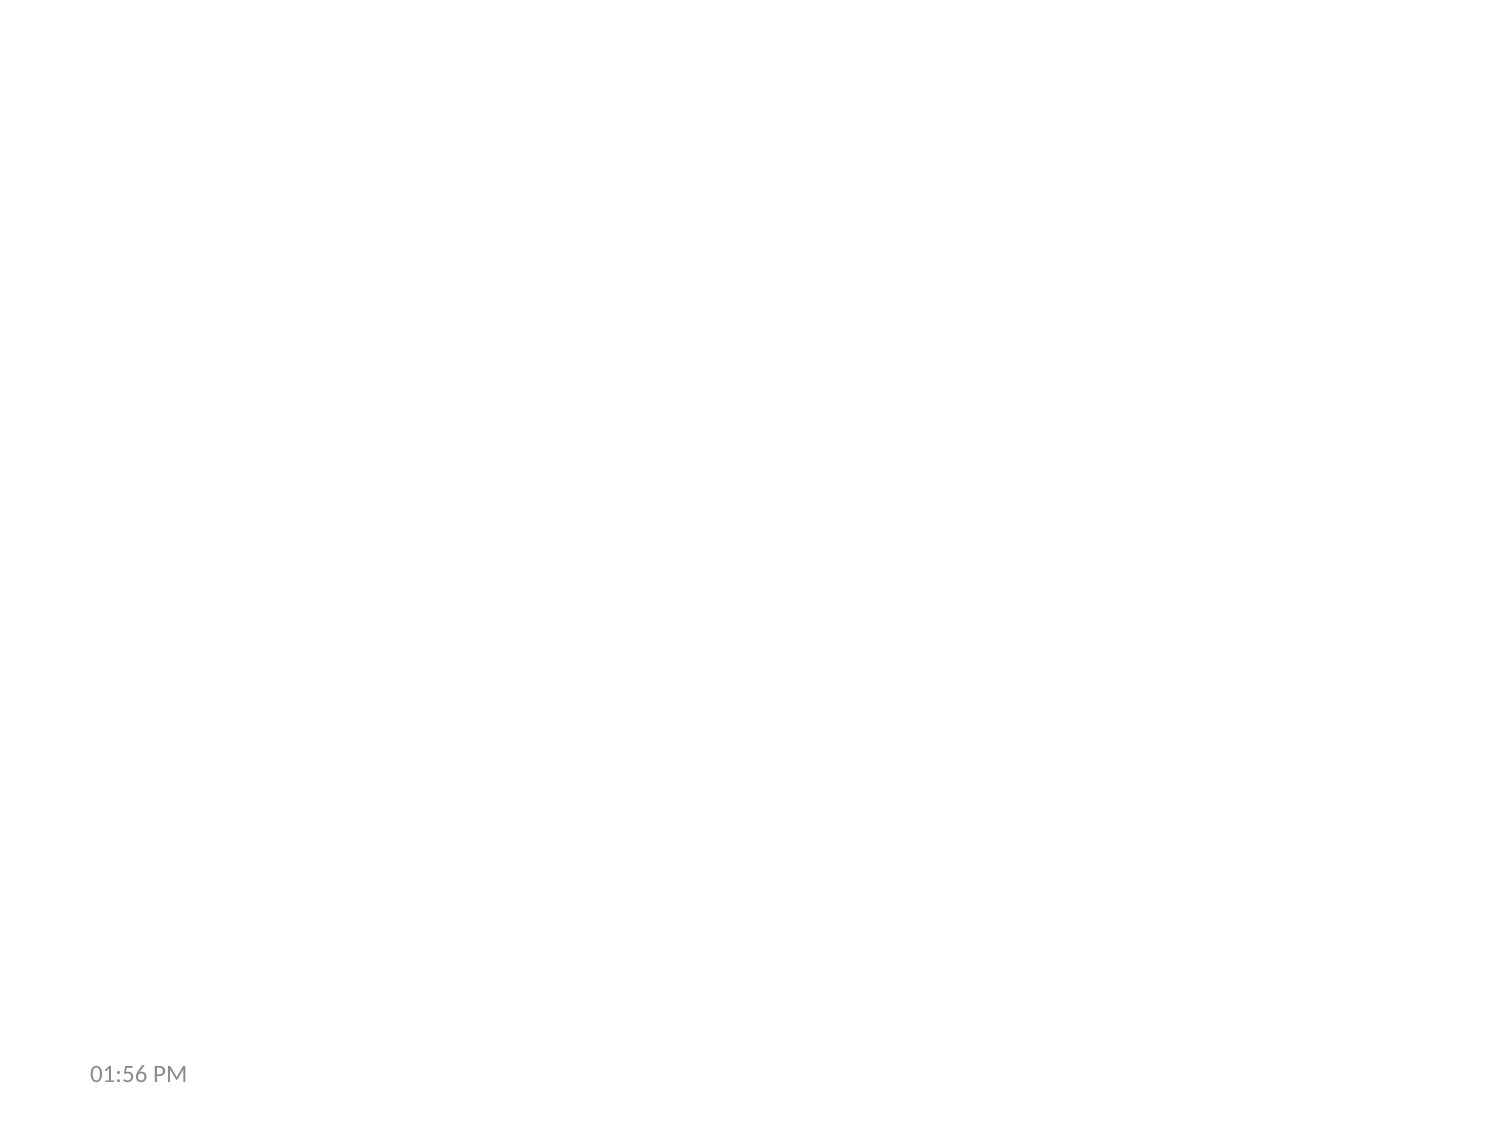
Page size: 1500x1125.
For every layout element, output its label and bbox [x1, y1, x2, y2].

slide_number [75, 1042, 425, 1103]
